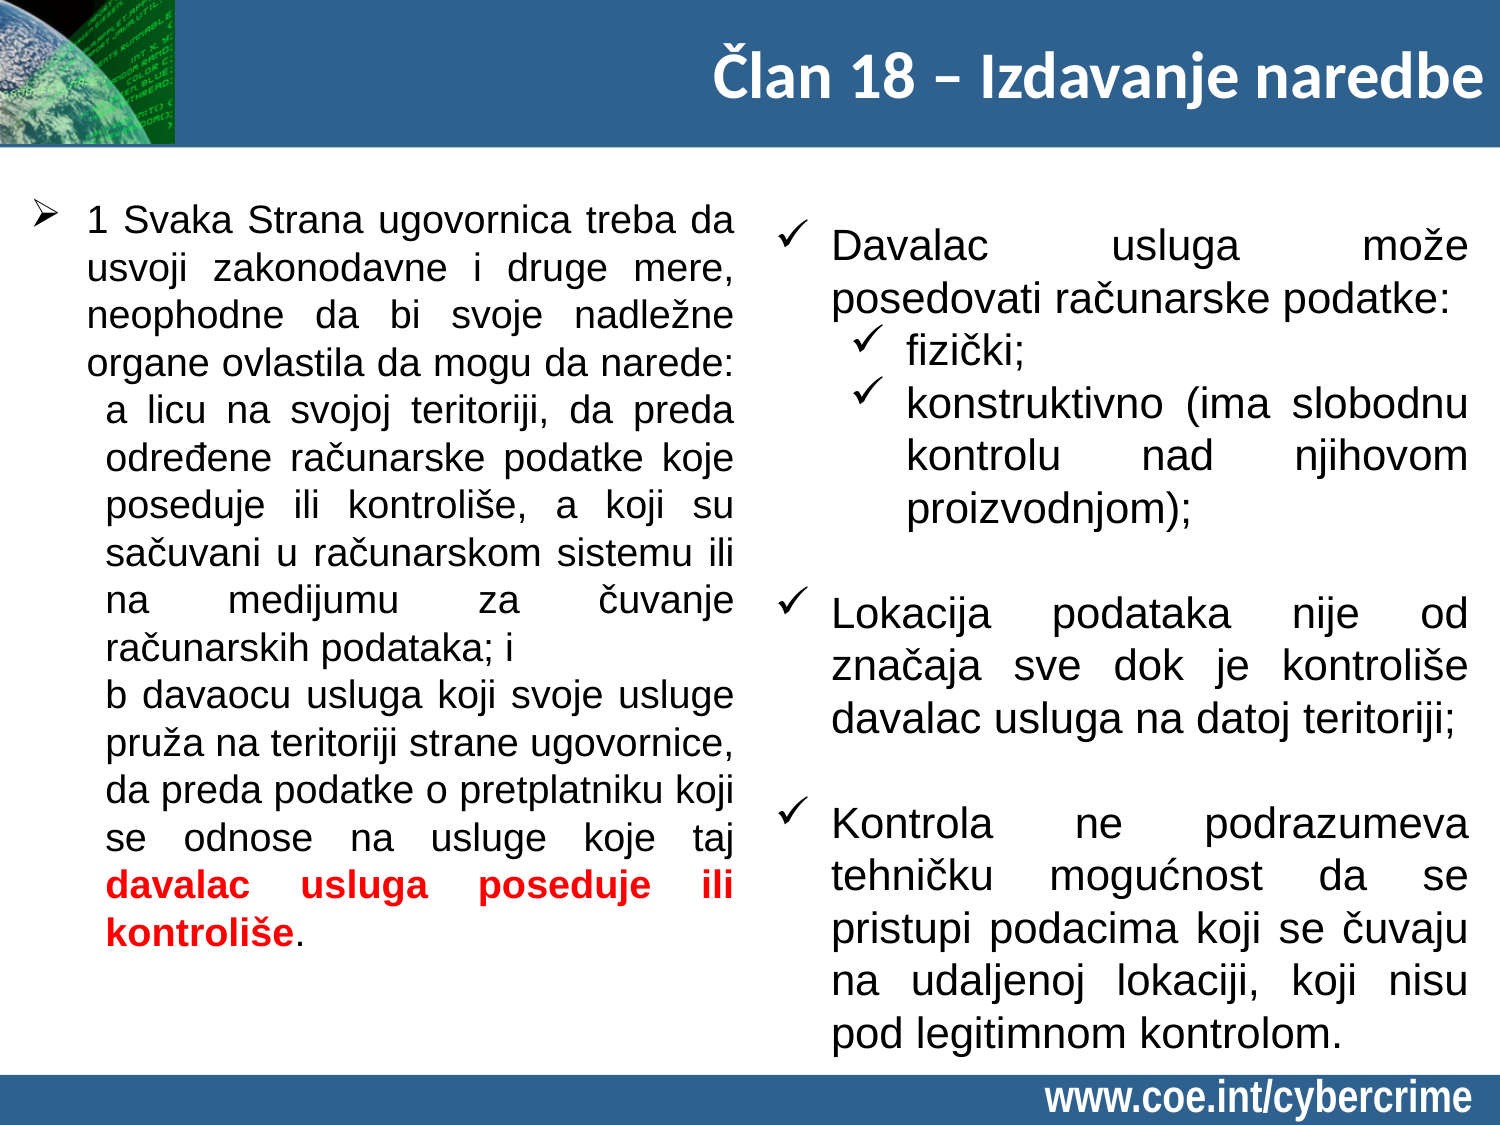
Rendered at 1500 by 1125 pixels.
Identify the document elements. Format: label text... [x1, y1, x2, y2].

text_box Davalac usluga može posedovati računarske podatke: fizički; konstruktivno (ima slobodnu kontrolu nad njihovom proizvodnjom); Lokacija podataka nije od značaja sve dok je kontroliše davalac usluga na datoj teritoriji; Kontrola ne podrazumeva tehničku mogućnost da se pristupi podacima koji se čuvaju na udaljenoj lokaciji, koji nisu pod legitimnom kontrolom. [759, 209, 1485, 1065]
text_box www.coe.int/cybercrime [1030, 1059, 1500, 1125]
picture [0, 0, 175, 144]
text_box 1 Svaka Strana ugovornica treba da usvoji zakonodavne i druge mere, neophodne da bi svoje nadležne organe ovlastila da mogu da narede: a licu na svojoj teritoriji, da preda određene računarske podatke koje poseduje ili kontroliše, a koji su sačuvani u računarskom sistemu ili na medijumu za čuvanje računarskih podataka; i b davaocu usluga koji svoje usluge pruža na teritoriji strane ugovornice, da preda podatke o pretplatniku koji se odnose na usluge koje taj davalac usluga poseduje ili kontroliše. [15, 186, 750, 962]
text_box Član 18 – Izdavanje naredbe [177, 0, 1500, 149]
text_box [0, 1073, 1030, 1125]
